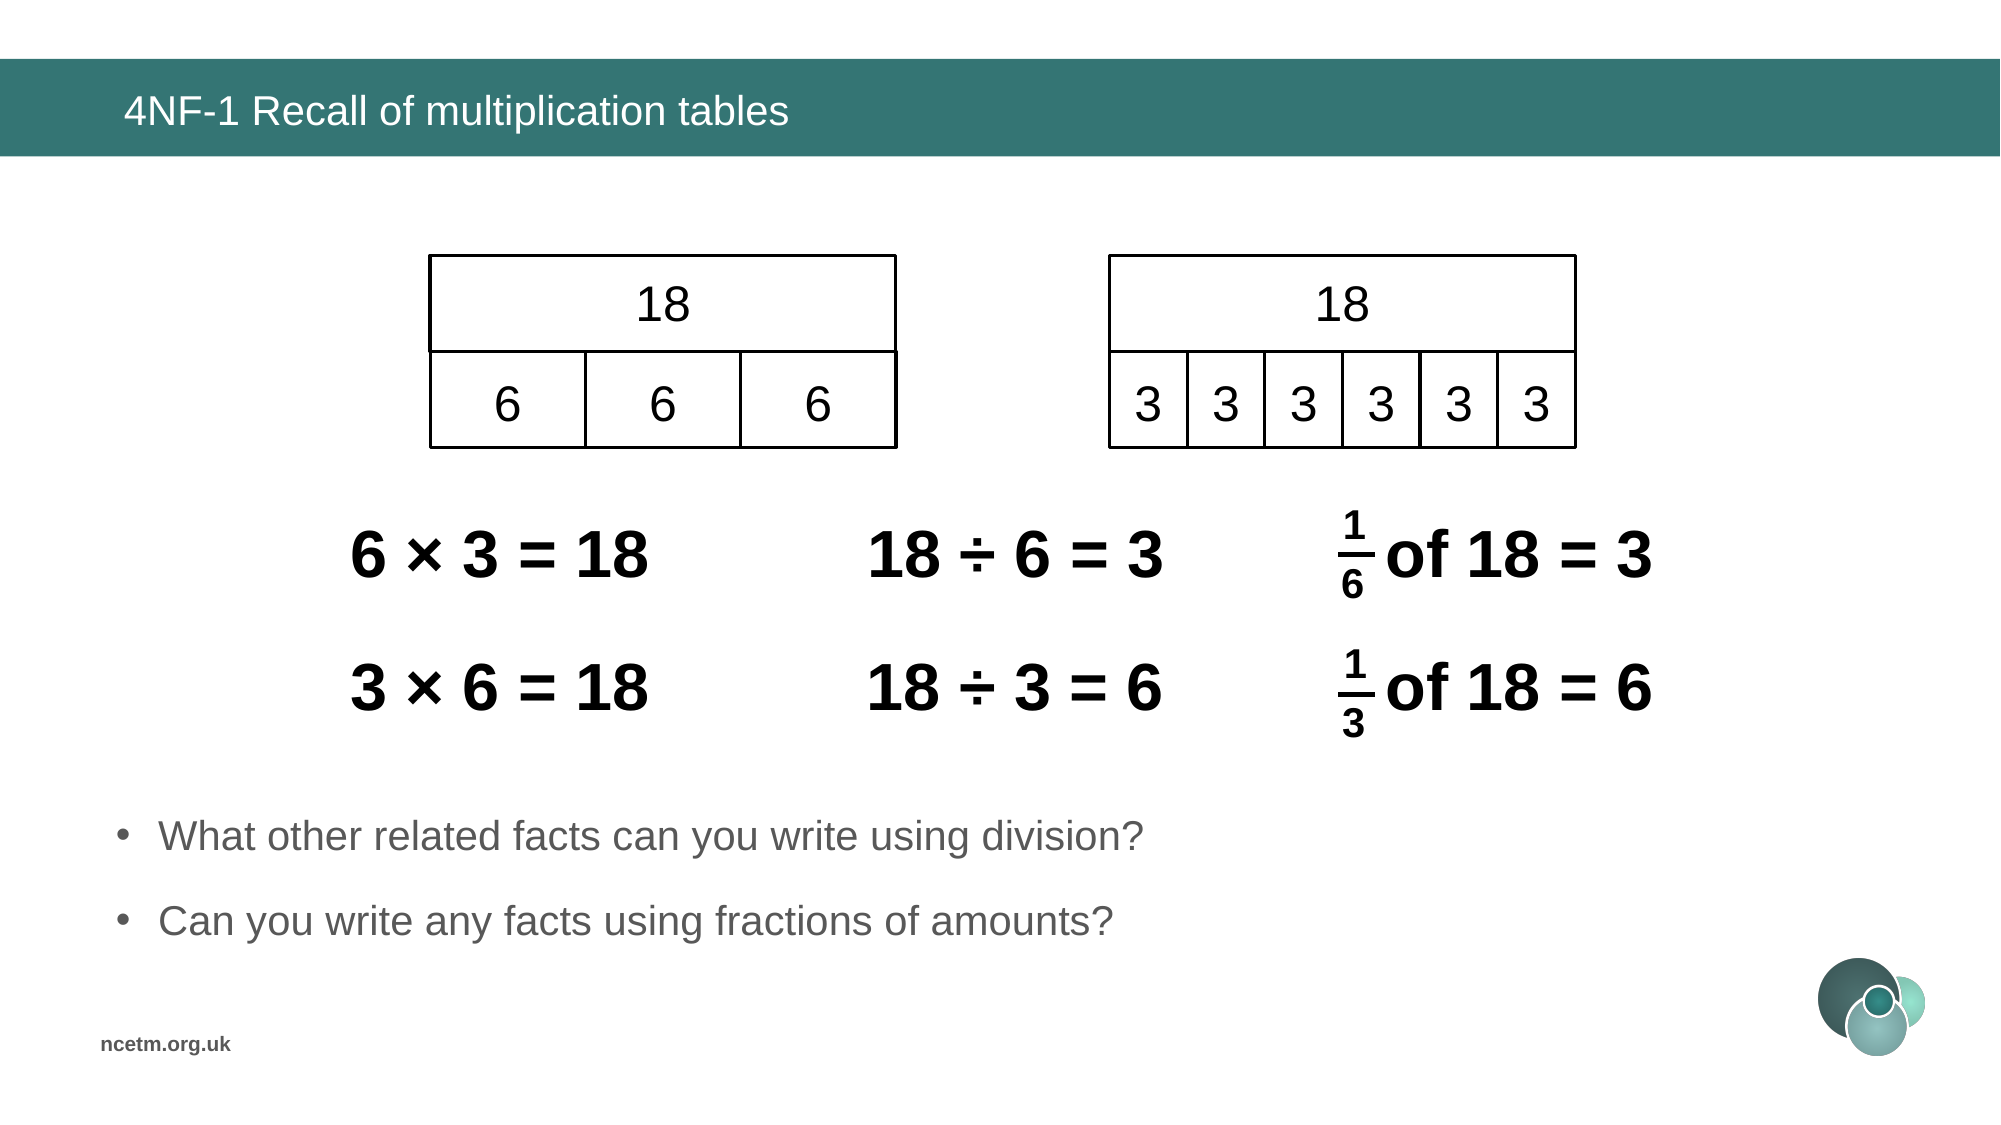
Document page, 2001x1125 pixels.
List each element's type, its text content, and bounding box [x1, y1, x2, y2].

text_box 6 × 3 = 18 [335, 503, 673, 599]
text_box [1103, 255, 1582, 448]
text_box 3 × 6 = 18 [335, 636, 669, 732]
picture [1258, 639, 1409, 743]
picture [1818, 958, 1925, 1056]
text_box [429, 255, 897, 448]
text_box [1337, 503, 1677, 733]
title 4NF-1 Recall of multiplication tables [97, 76, 1945, 147]
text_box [851, 503, 1190, 733]
text_box What other related facts can you write using division? Can you write any facts using fractions of amounts? [101, 791, 1637, 999]
picture [1335, 501, 1371, 604]
